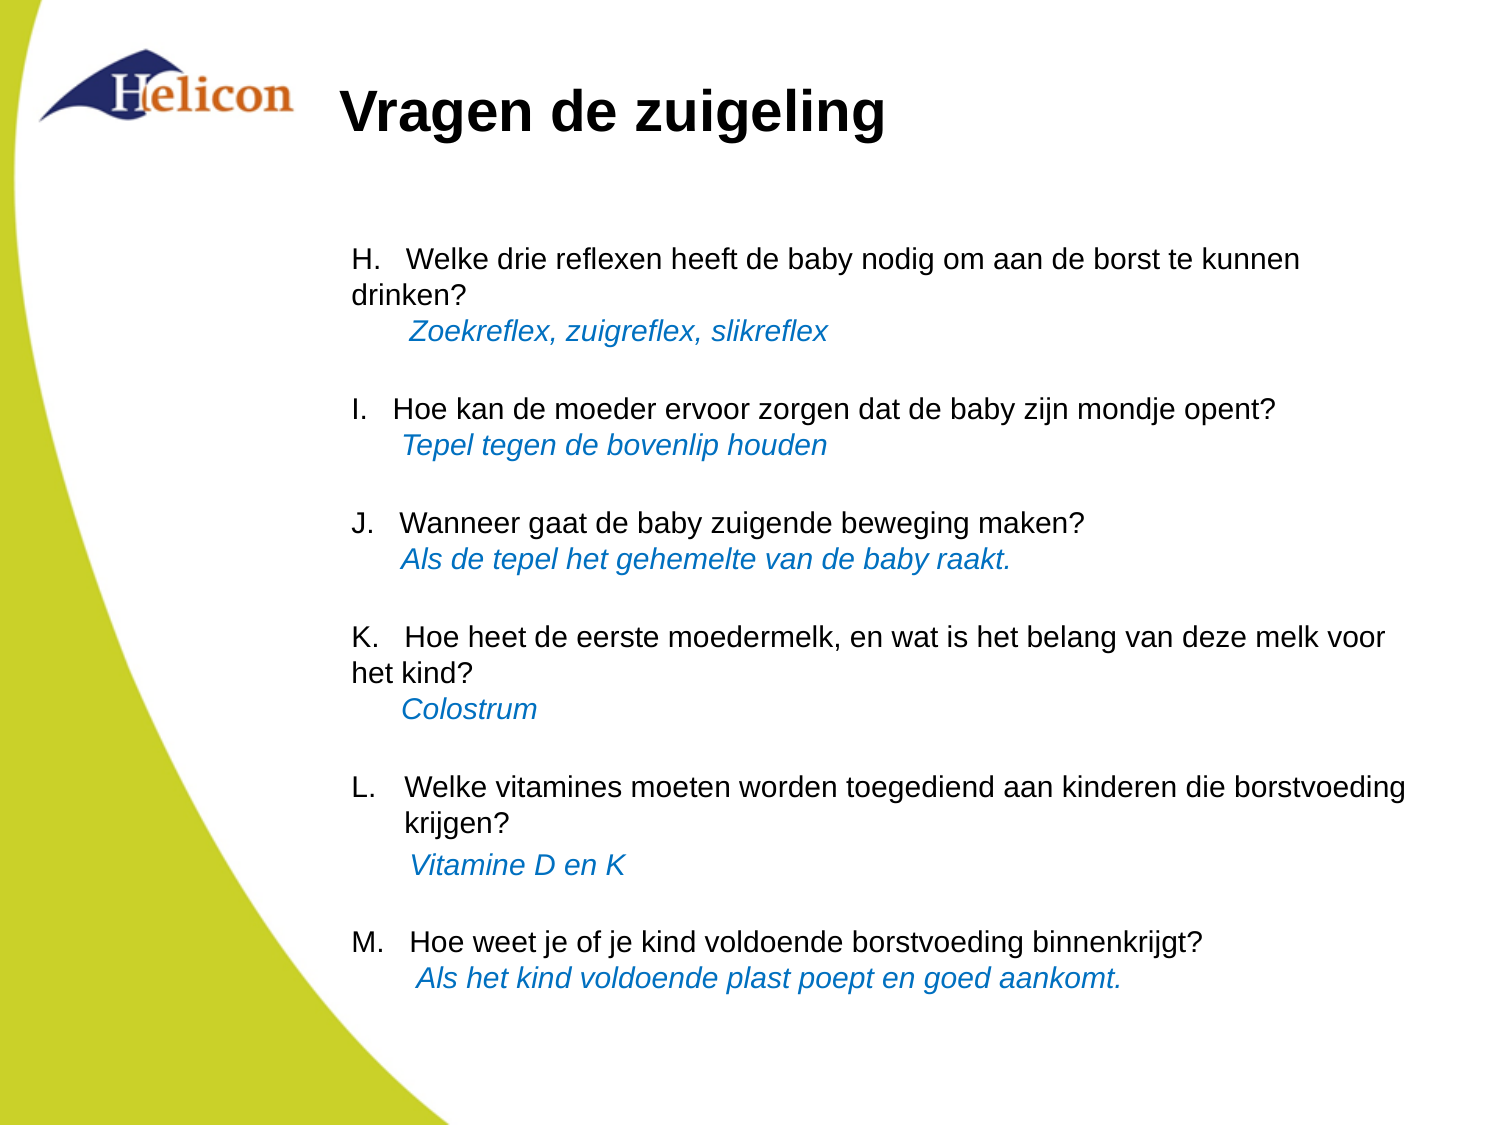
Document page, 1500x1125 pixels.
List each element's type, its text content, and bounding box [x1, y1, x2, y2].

picture [0, 0, 1500, 1125]
list H. Welke drie reflexen heeft de baby nodig om aan de borst te kunnen drinken? Zoekreflex, zuigreflex, slikreflex I. Hoe kan de moeder ervoor zorgen dat de baby zijn mondje opent? Tepel tegen de bovenlip houden J. Wanneer gaat de baby zuigende beweging maken? Als de tepel het gehemelte van de baby raakt. K. Hoe heet de eerste moedermelk, en wat is het belang van deze melk voor het kind? Colostrum Welke vitamines moeten worden toegediend aan kinderen die borstvoeding krijgen? Vitamine D en K M. Hoe weet je of je kind voldoende borstvoeding binnenkrijgt? Als het kind voldoende plast poept en goed aankomt. [336, 196, 1425, 1005]
title Vragen de zuigeling [324, 54, 1415, 161]
